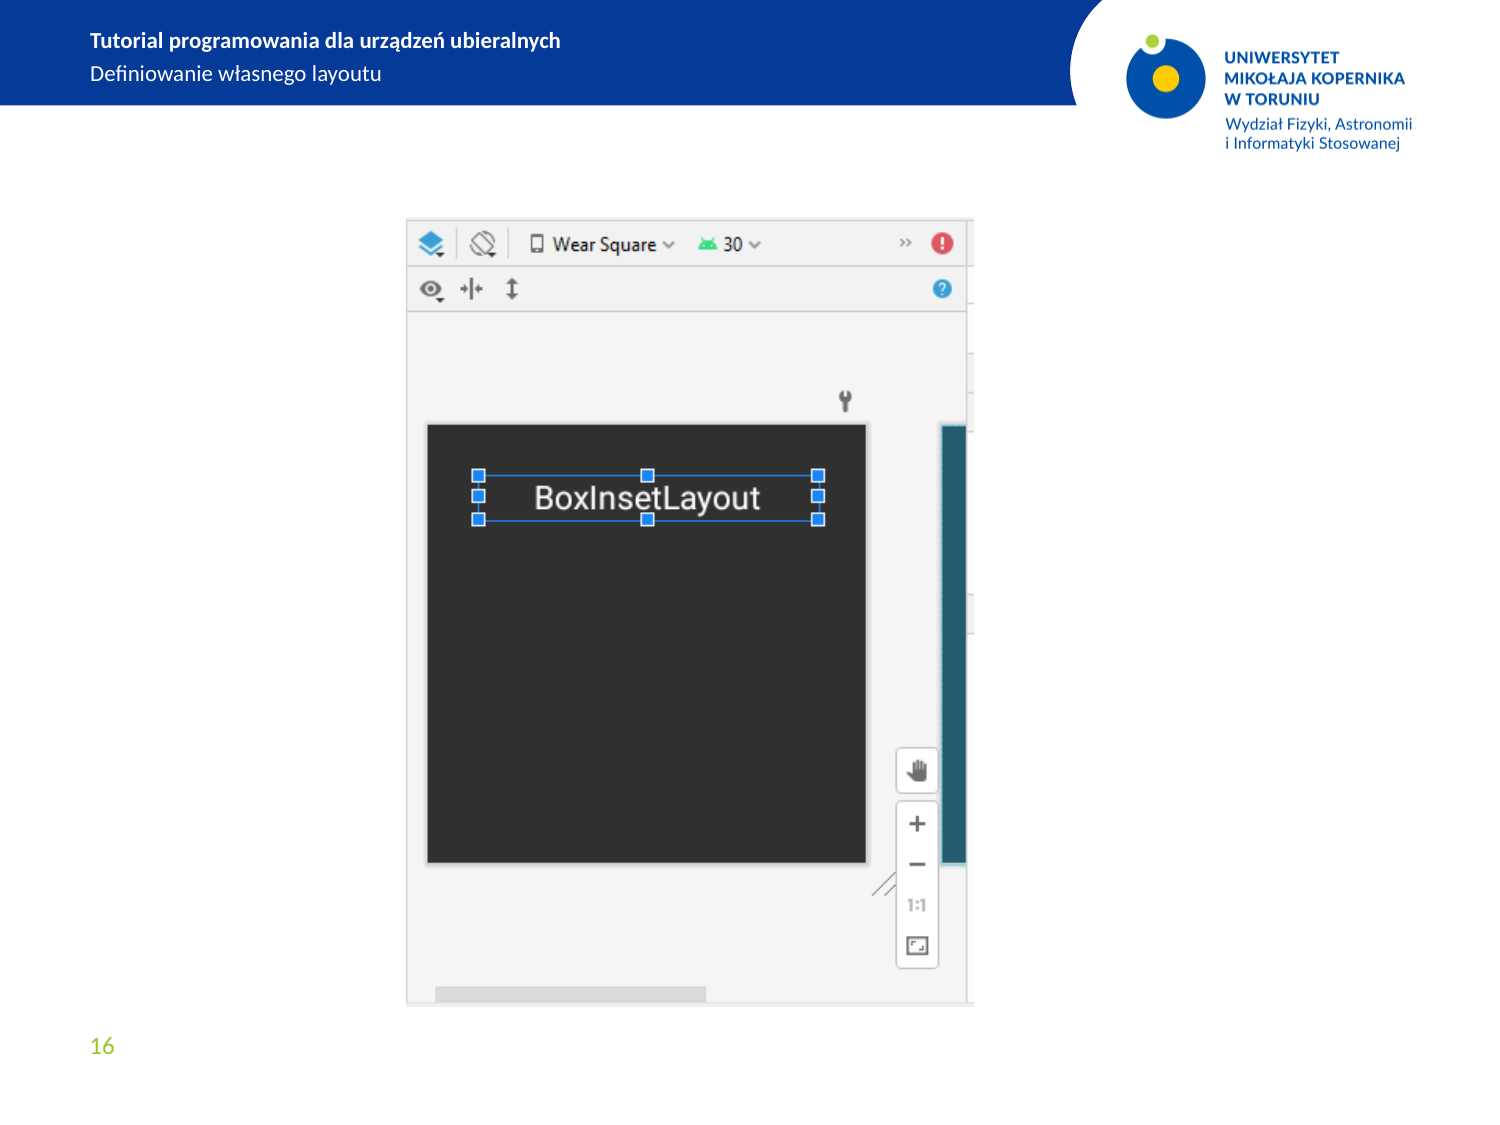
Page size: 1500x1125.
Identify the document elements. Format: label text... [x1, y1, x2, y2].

list Definiowanie własnego layoutu [75, 50, 1040, 96]
picture [1100, 8, 1438, 178]
picture [406, 217, 975, 1008]
list Tutorial programowania dla urządzeń ubieralnych [75, 18, 1040, 50]
